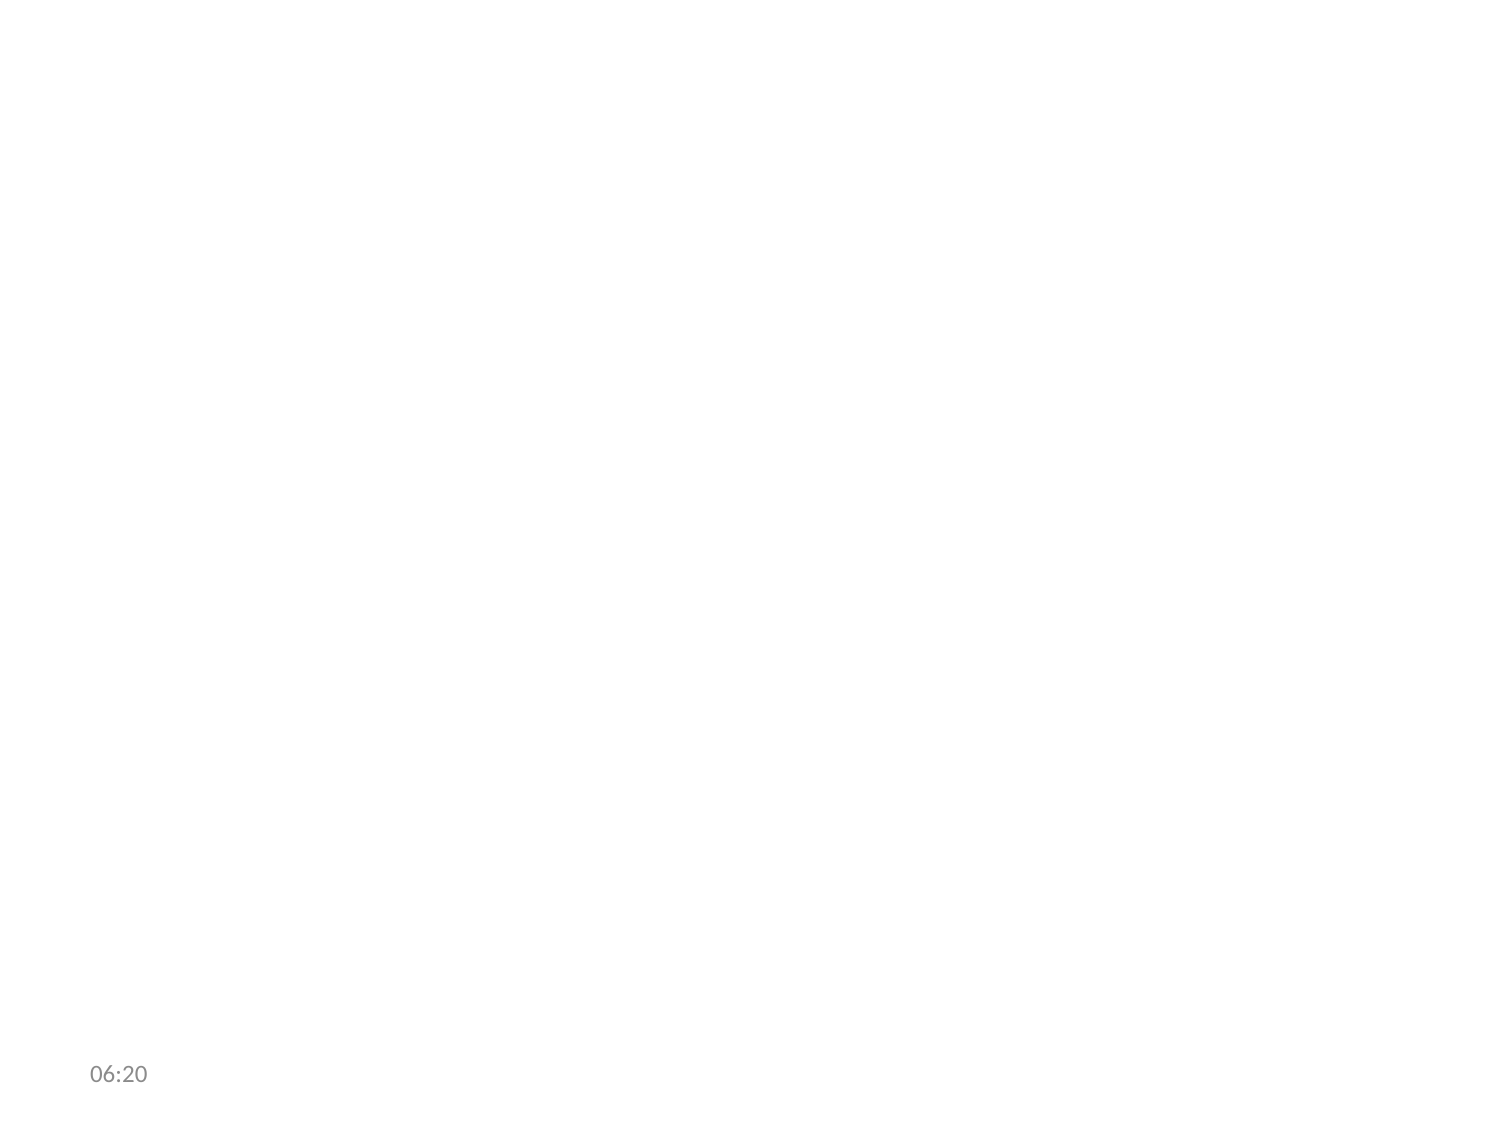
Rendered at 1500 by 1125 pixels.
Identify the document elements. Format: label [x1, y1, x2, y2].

slide_number [75, 1042, 425, 1103]
